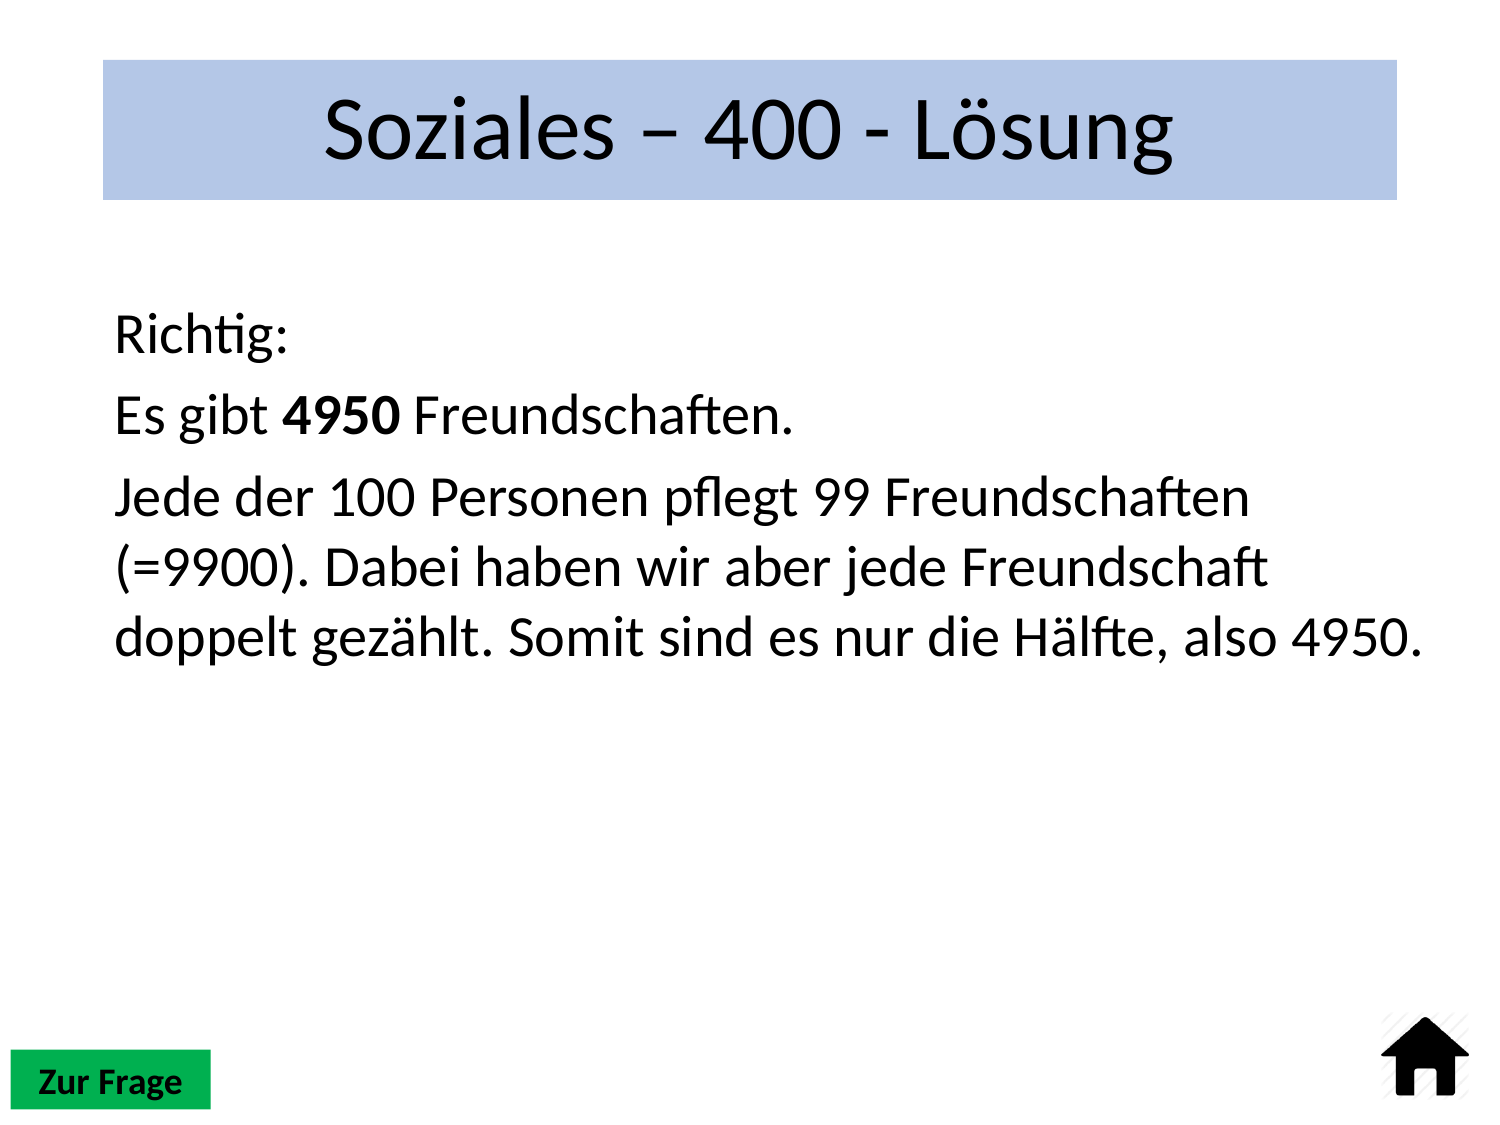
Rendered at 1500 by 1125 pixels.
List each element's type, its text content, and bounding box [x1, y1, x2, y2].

text_box Zur Frage [10, 1049, 211, 1110]
text_box Richtig: Es gibt 4950 Freundschaften. Jede der 100 Personen pflegt 99 Freundschaften (=9900). Dabei haben wir aber jede Freundschaft doppelt gezählt. Somit sind es nur die Hälfte, also 4950. [99, 287, 1450, 1025]
picture [1381, 1012, 1469, 1100]
title Soziales – 400 - Lösung [103, 59, 1397, 200]
text_box [74, 262, 1425, 988]
